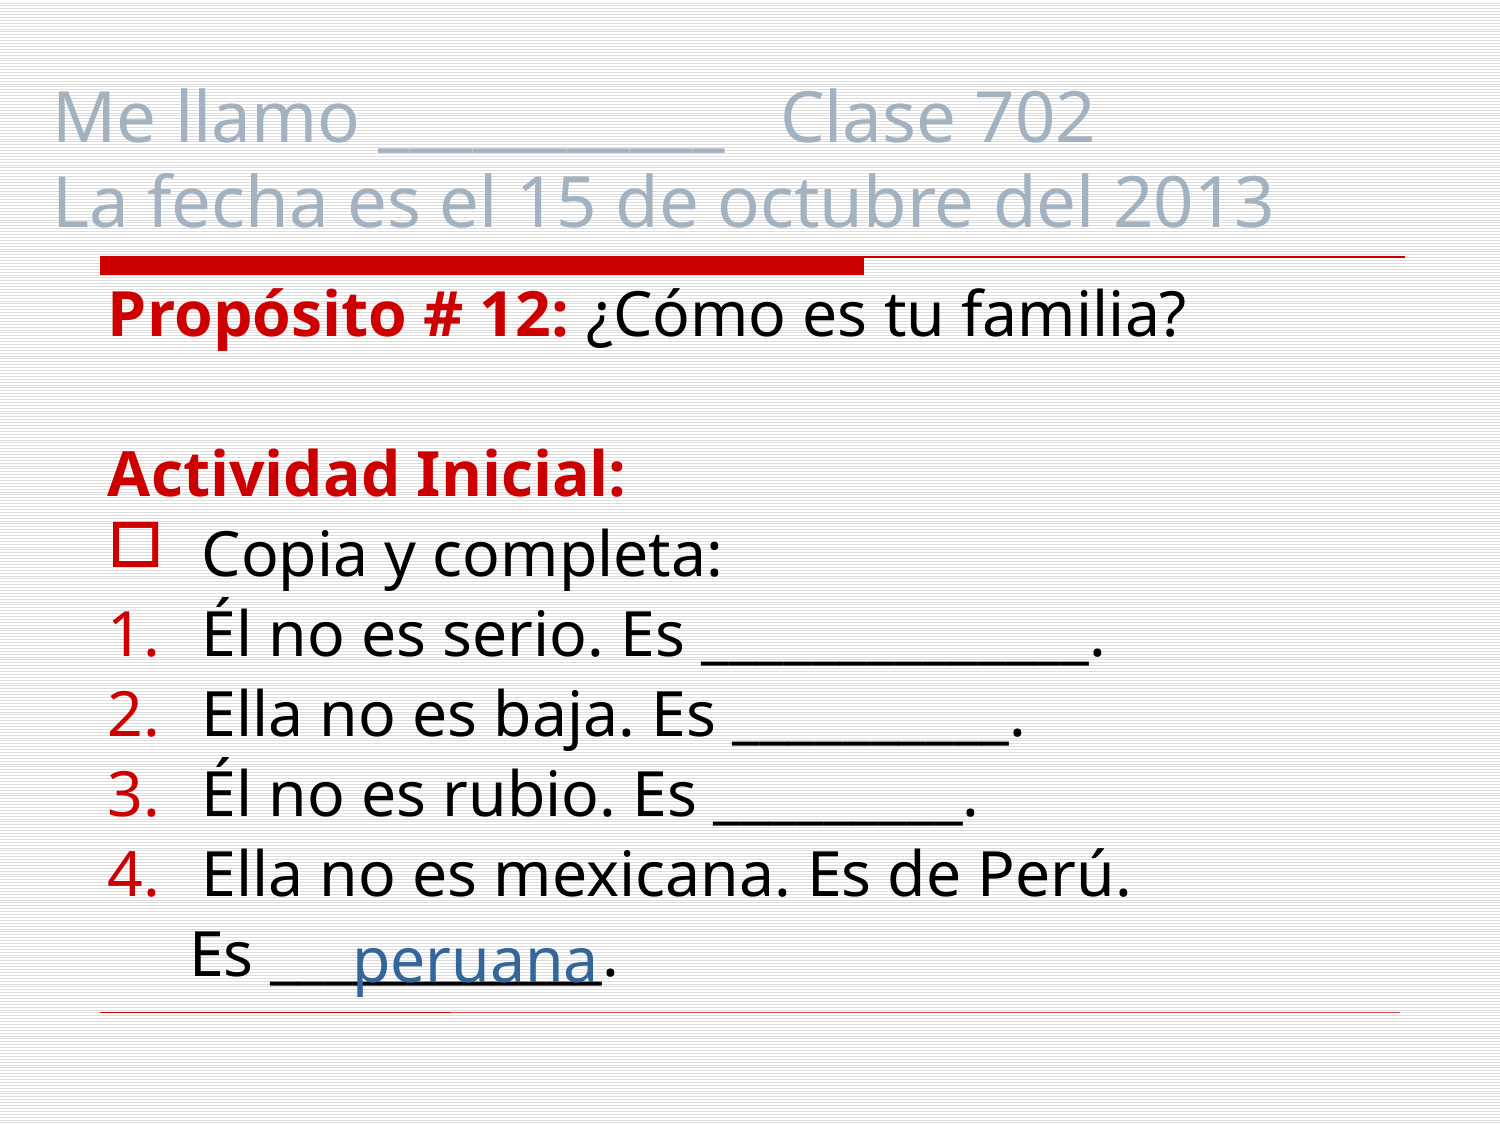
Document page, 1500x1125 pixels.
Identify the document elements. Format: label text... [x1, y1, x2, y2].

title Me llamo ___________ Clase 702 La fecha es el 15 de octubre del 2013 [37, 50, 1463, 250]
text_box peruana [337, 912, 938, 1003]
list Propósito # 12: ¿Cómo es tu familia? Actividad Inicial: Copia y completa: Él no es serio. Es ______________. Ella no es baja. Es __________. Él no es rubio. Es _________. Ella no es mexicana. Es de Perú. Es ____________. [92, 275, 1406, 1038]
